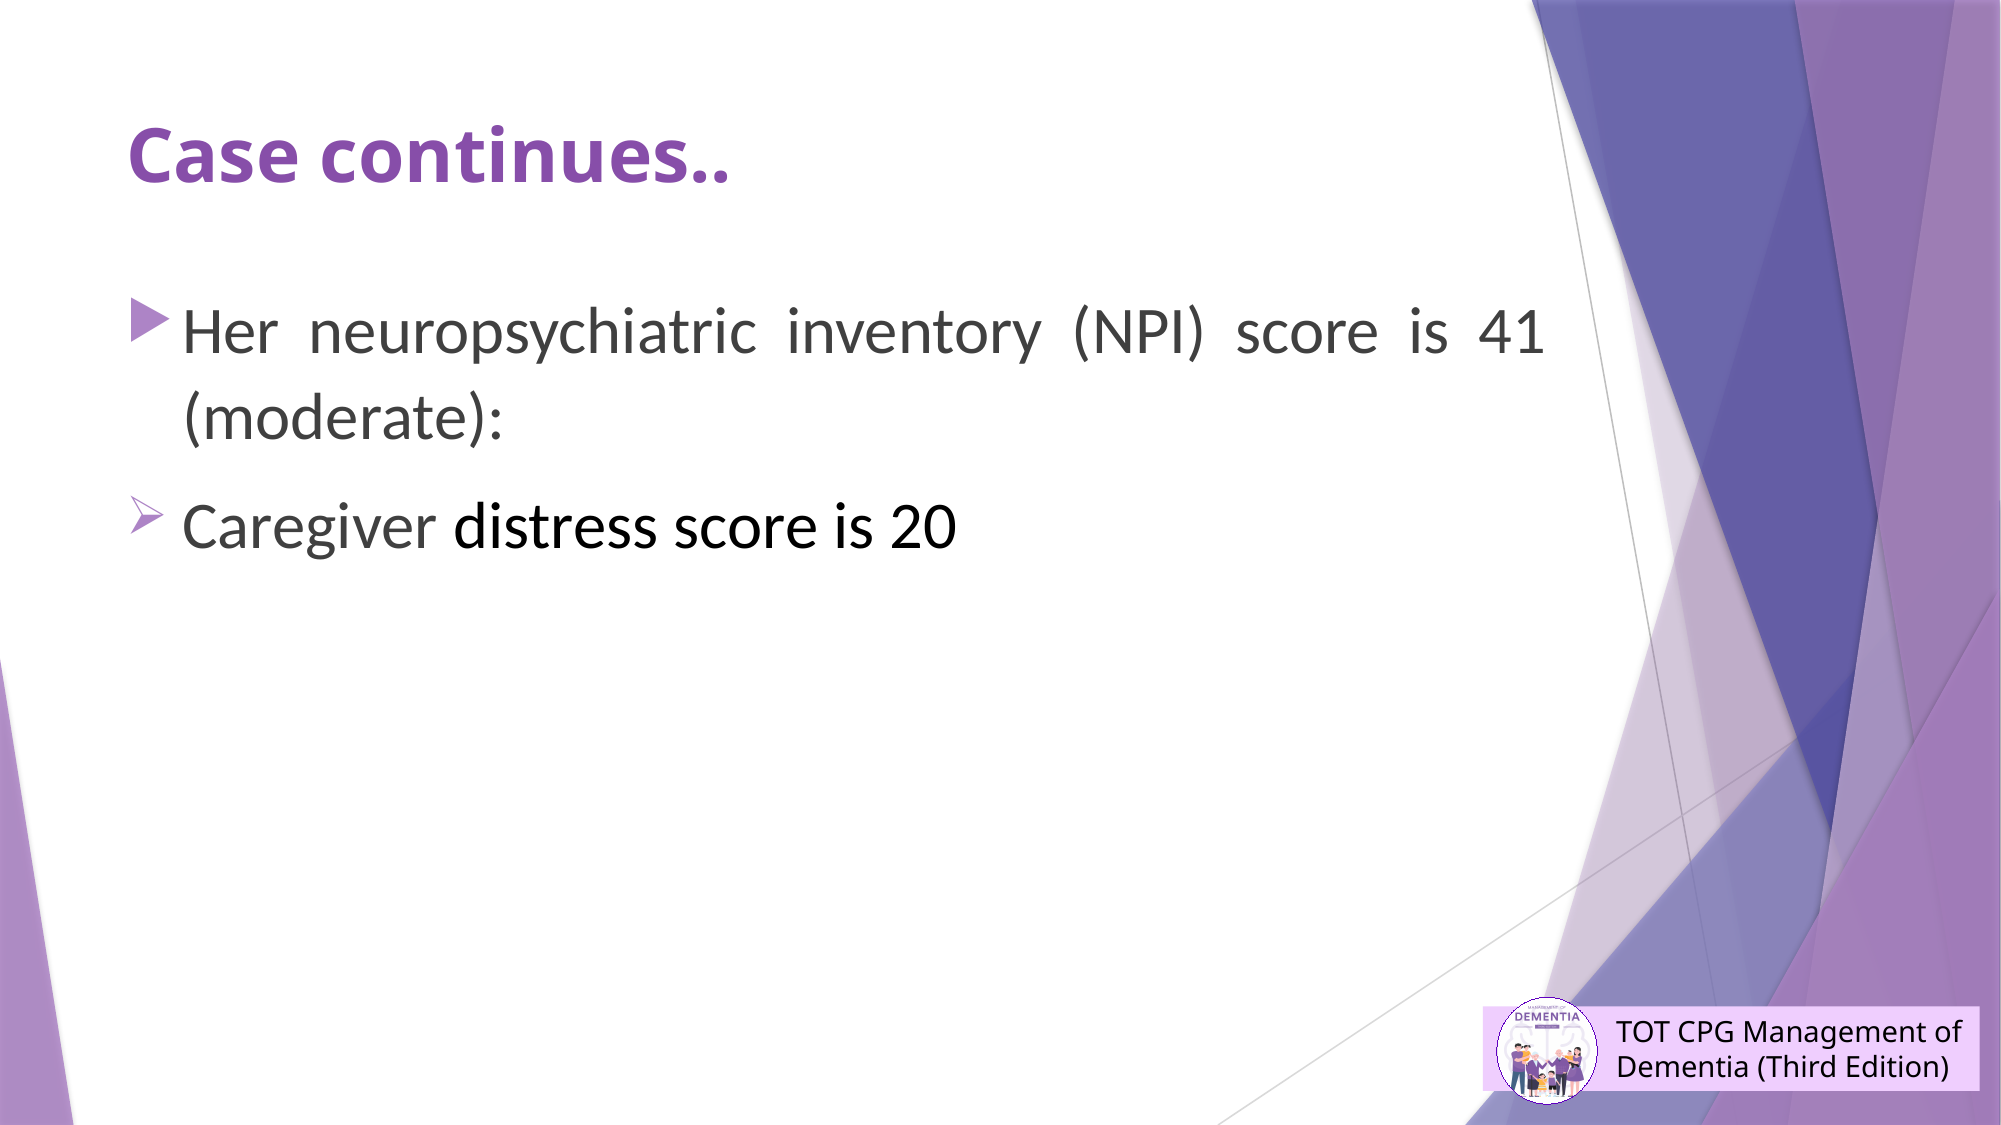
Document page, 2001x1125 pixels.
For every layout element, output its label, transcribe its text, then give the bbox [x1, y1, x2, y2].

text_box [1482, 996, 1981, 1105]
title Case continues.. [111, 99, 1522, 273]
slide_number 18 [1409, 991, 1522, 1051]
list Her neuropsychiatric inventory (NPI) score is 41 (moderate): Caregiver distress score is 20 [111, 273, 1563, 991]
